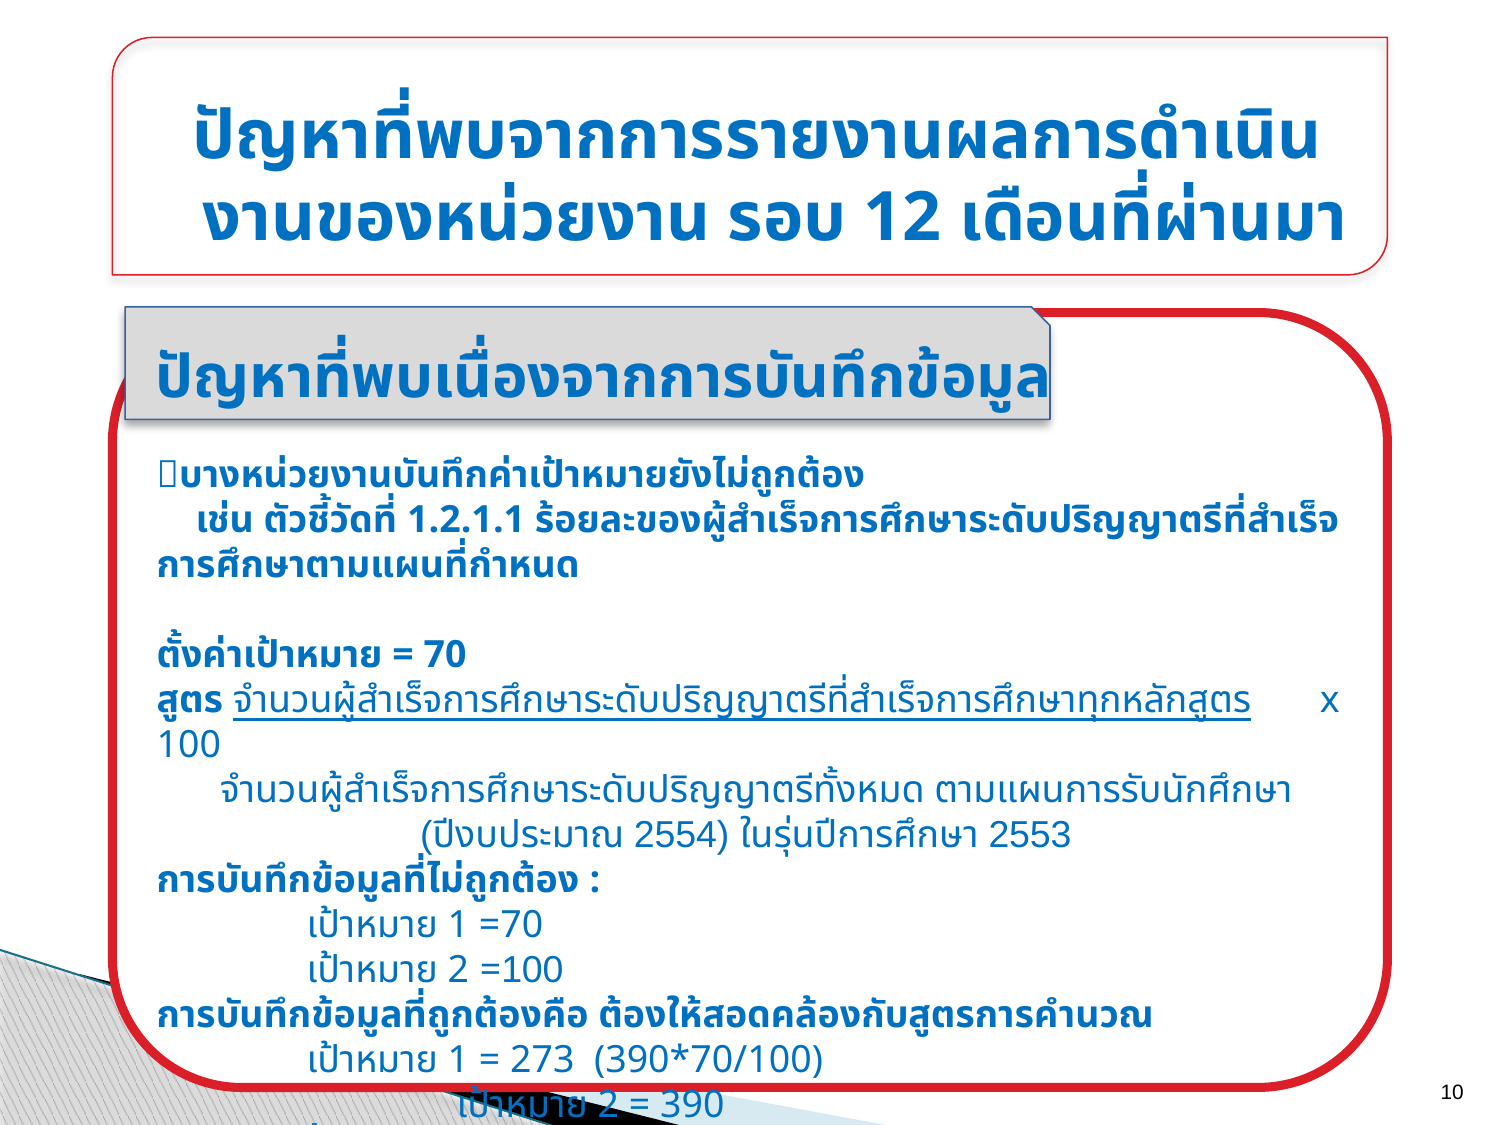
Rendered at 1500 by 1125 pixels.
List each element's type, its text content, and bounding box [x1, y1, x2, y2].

text_box ปัญหาที่พบเนื่องจากการบันทึกข้อมูล [137, 337, 1075, 425]
text_box [111, 36, 1389, 276]
text_box ปัญหาที่พบจากการรายงานผลการดำเนินงานของหน่วยงาน รอบ 12 เดือนที่ผ่านมา [137, 83, 1363, 271]
text_box บางหน่วยงานบันทึกค่าเป้าหมายยังไม่ถูกต้อง เช่น ตัวชี้วัดที่ 1.2.1.1 ร้อยละของผู้สำเร็จการศึกษาระดับปริญญาตรีที่สำเร็จการศึกษาตามแผนที่กำหนด ตั้งค่าเป้าหมาย = 70 สูตร จำนวนผู้สำเร็จการศึกษาระดับปริญญาตรีที่สำเร็จการศึกษาทุกหลักสูตร x 100 จำนวนผู้สำเร็จการศึกษาระดับปริญญาตรีทั้งหมด ตามแผนการรับนักศึกษา (ปีงบประมาณ 2554) ในรุ่นปีการศึกษา 2553 การบันทึกข้อมูลที่ไม่ถูกต้อง : เป้าหมาย 1 =70 เป้าหมาย 2 =100 การบันทึกข้อมูลที่ถูกต้องคือ ต้องให้สอดคล้องกับสูตรการคำนวณ เป้าหมาย 1 = 273 (390*70/100) เป้าหมาย 2 = 390 เป้าหมายที่แสดงหน้ารายงานผลจะ เท่ากับ 70 [137, 450, 1363, 1088]
text_box [124, 306, 1051, 421]
text_box [107, 308, 1392, 1042]
slide_number 10 [1418, 1051, 1479, 1112]
text_box [209, 1088, 1291, 1093]
